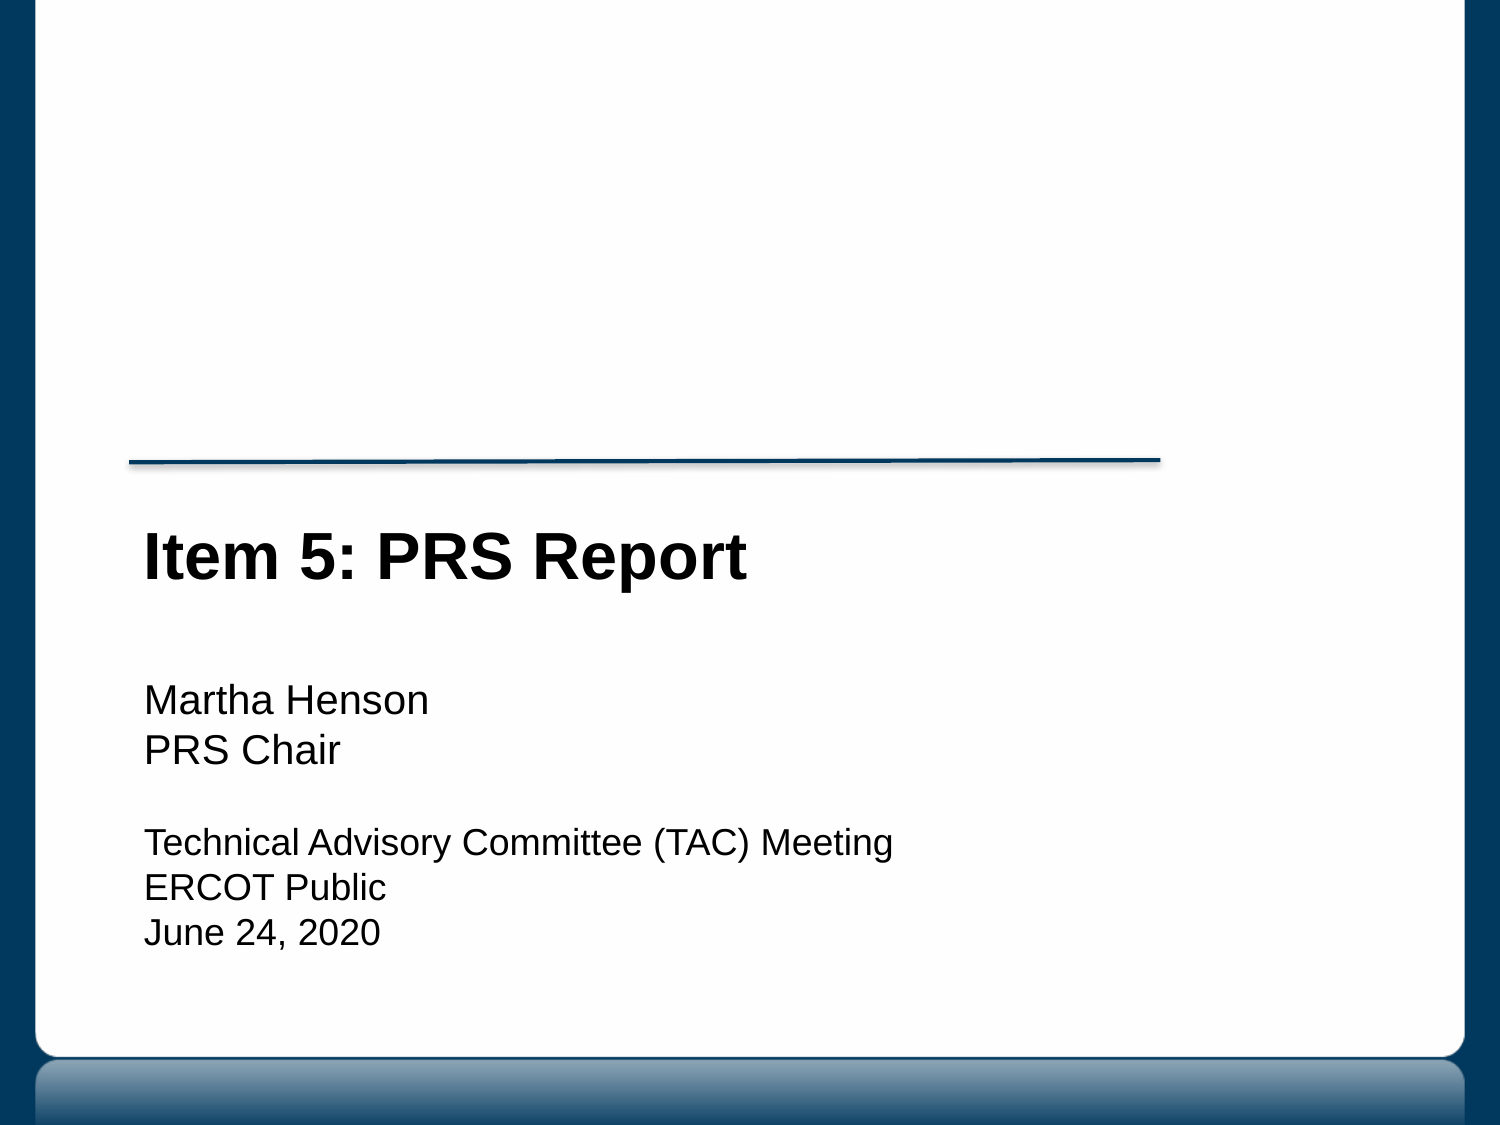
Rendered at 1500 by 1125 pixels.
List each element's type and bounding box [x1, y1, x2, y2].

picture [35, 0, 1465, 1125]
text_box [128, 459, 1367, 931]
